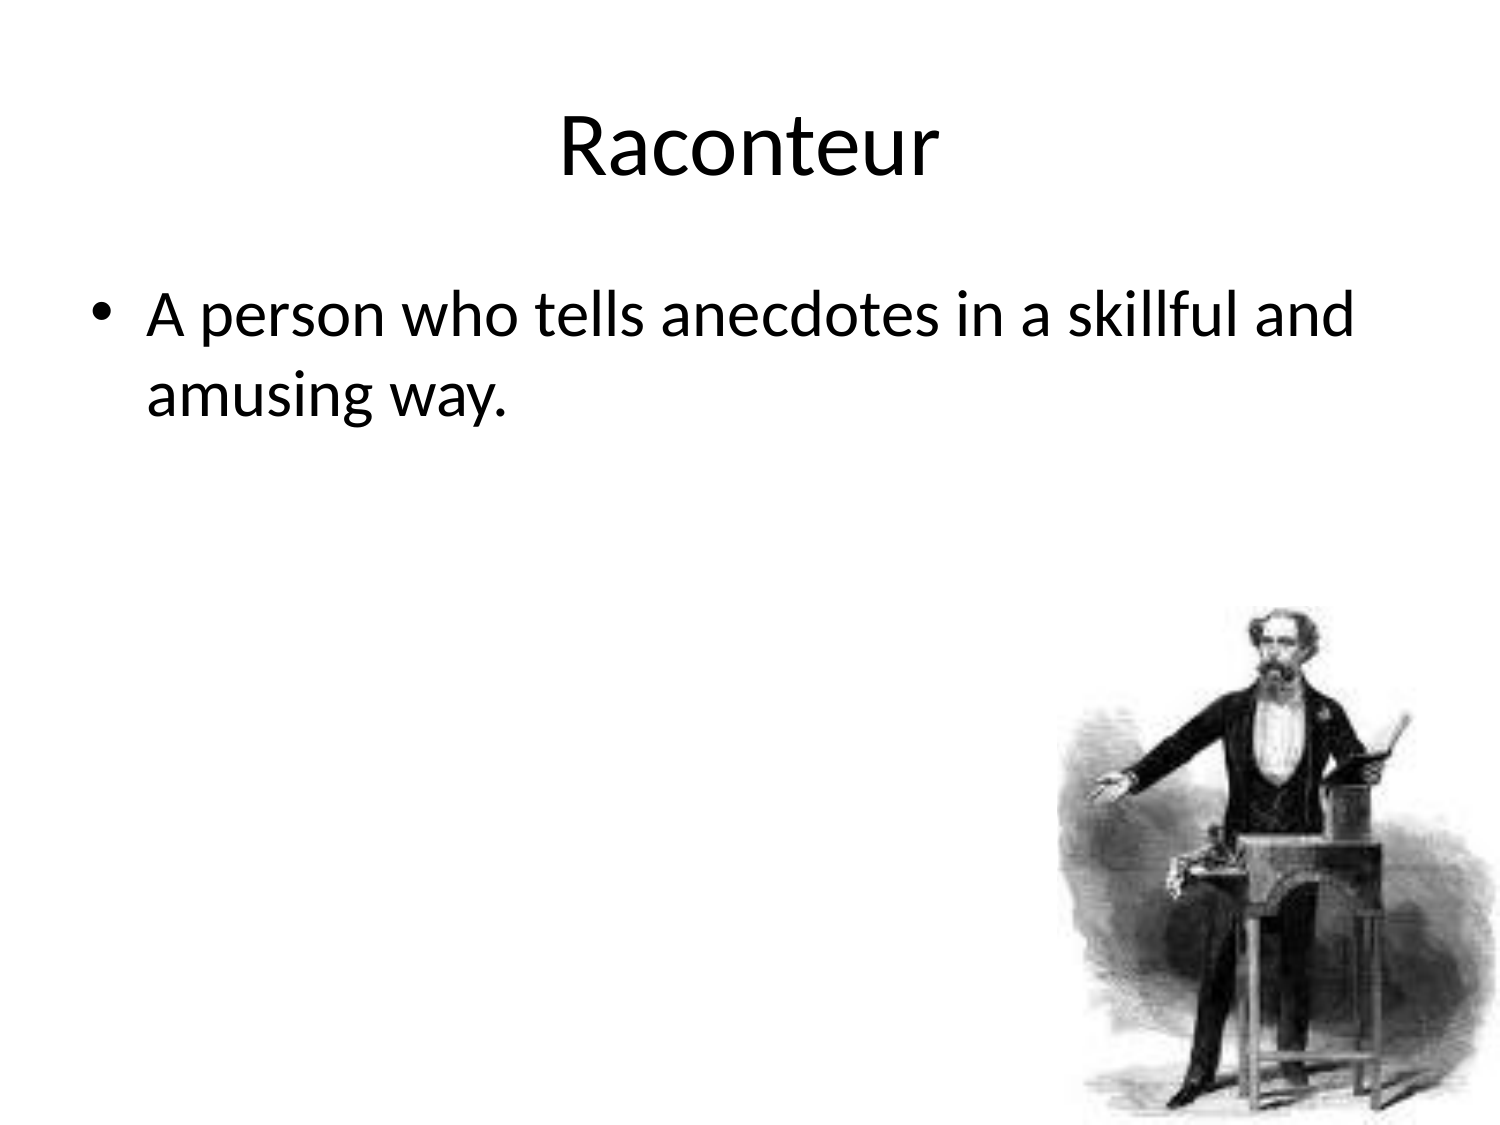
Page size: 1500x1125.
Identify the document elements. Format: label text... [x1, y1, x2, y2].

title Raconteur [75, 45, 1425, 233]
picture [1057, 606, 1500, 1125]
list A person who tells anecdotes in a skillful and amusing way. [75, 262, 1425, 1005]
